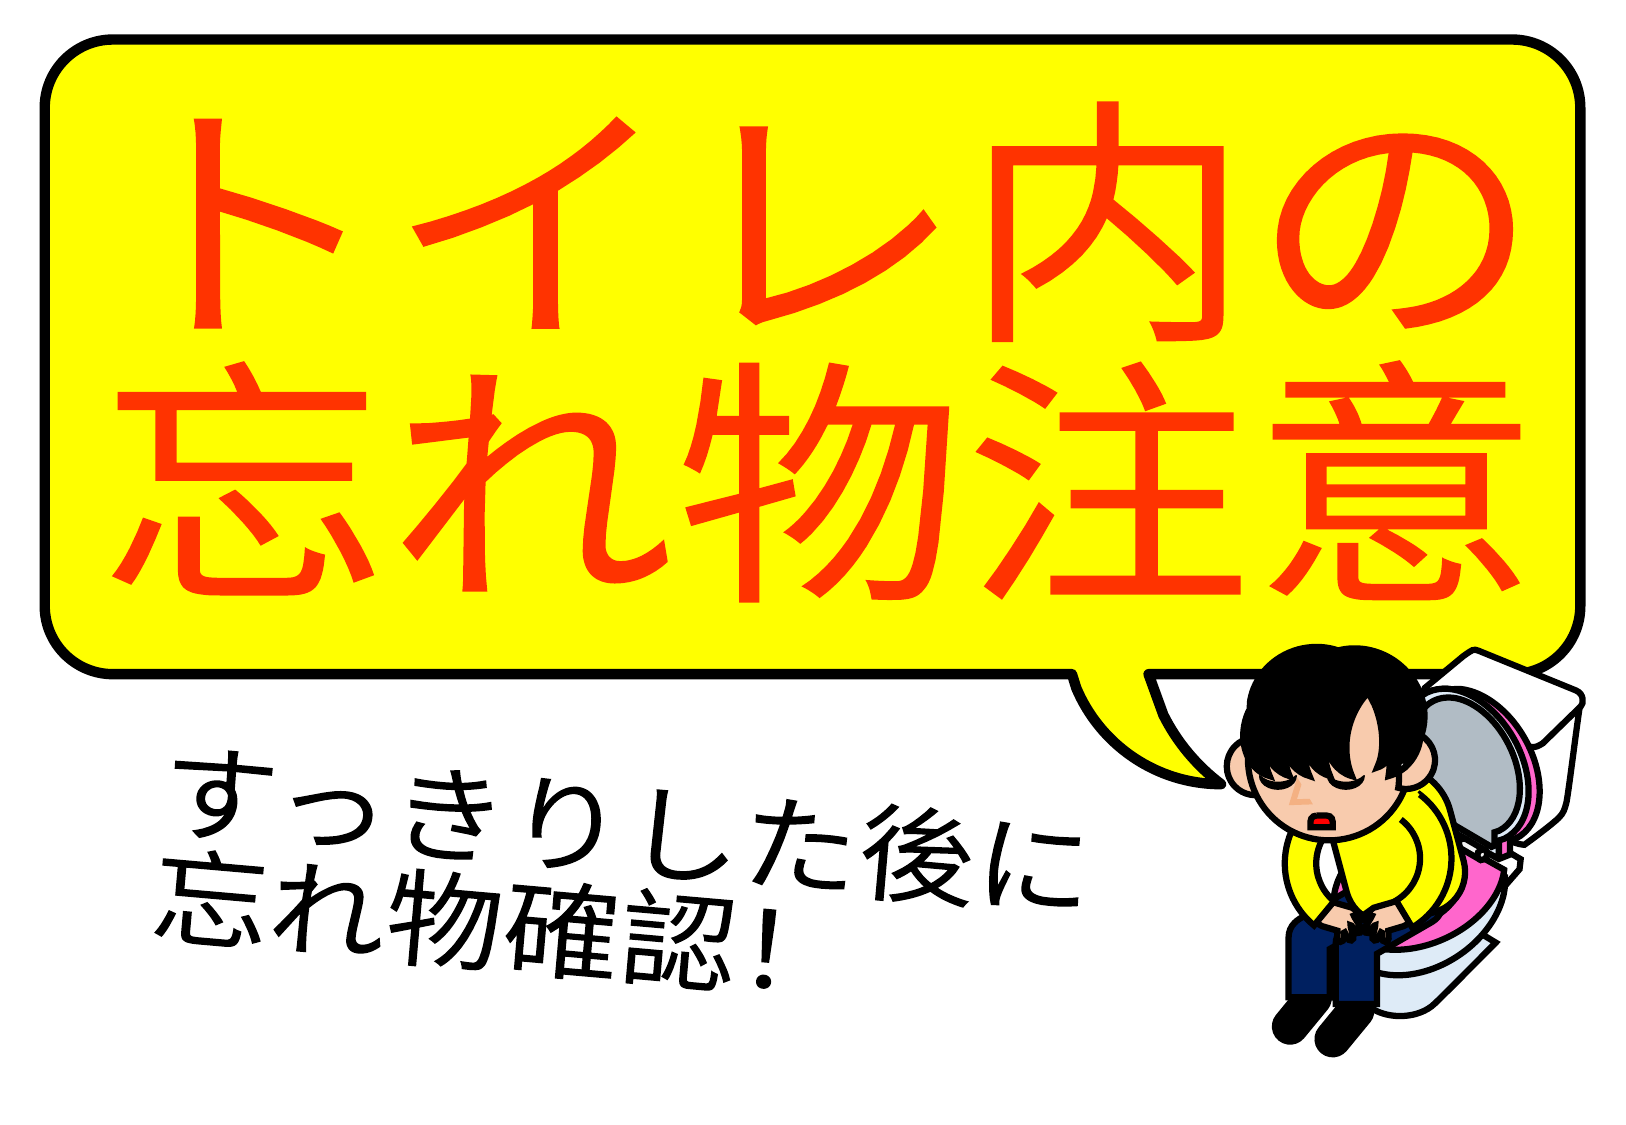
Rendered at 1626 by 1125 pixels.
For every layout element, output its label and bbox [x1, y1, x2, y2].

text_box [1226, 642, 1581, 1059]
text_box [42, 37, 1583, 787]
